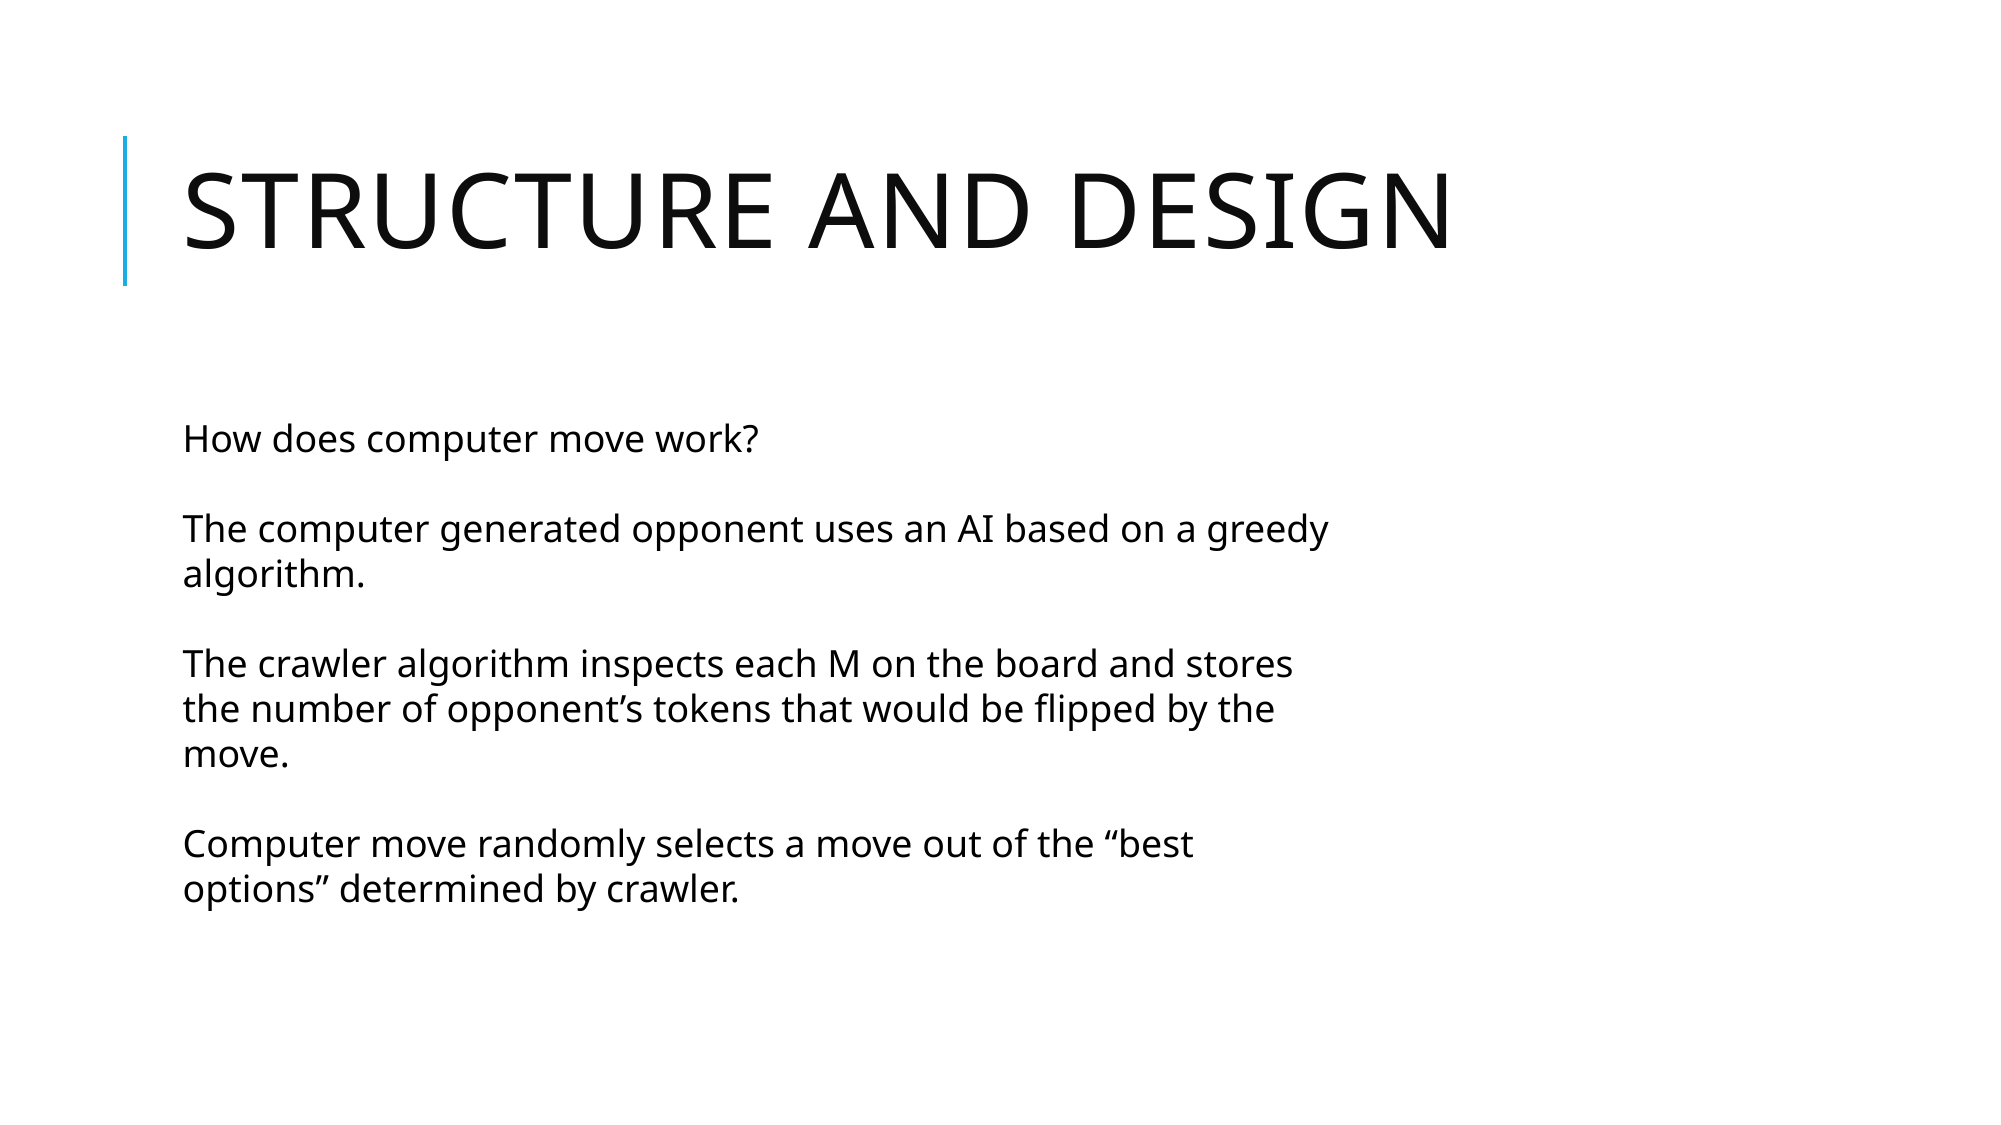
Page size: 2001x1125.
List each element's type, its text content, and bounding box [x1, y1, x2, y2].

text_box How does computer move work? The computer generated opponent uses an AI based on a greedy algorithm. The crawler algorithm inspects each M on the board and stores the number of opponent’s tokens that would be flipped by the move. Computer move randomly selects a move out of the “best options” determined by crawler. [168, 407, 1345, 1125]
list [168, 375, 1763, 942]
title Structure and Design [168, 96, 1763, 342]
